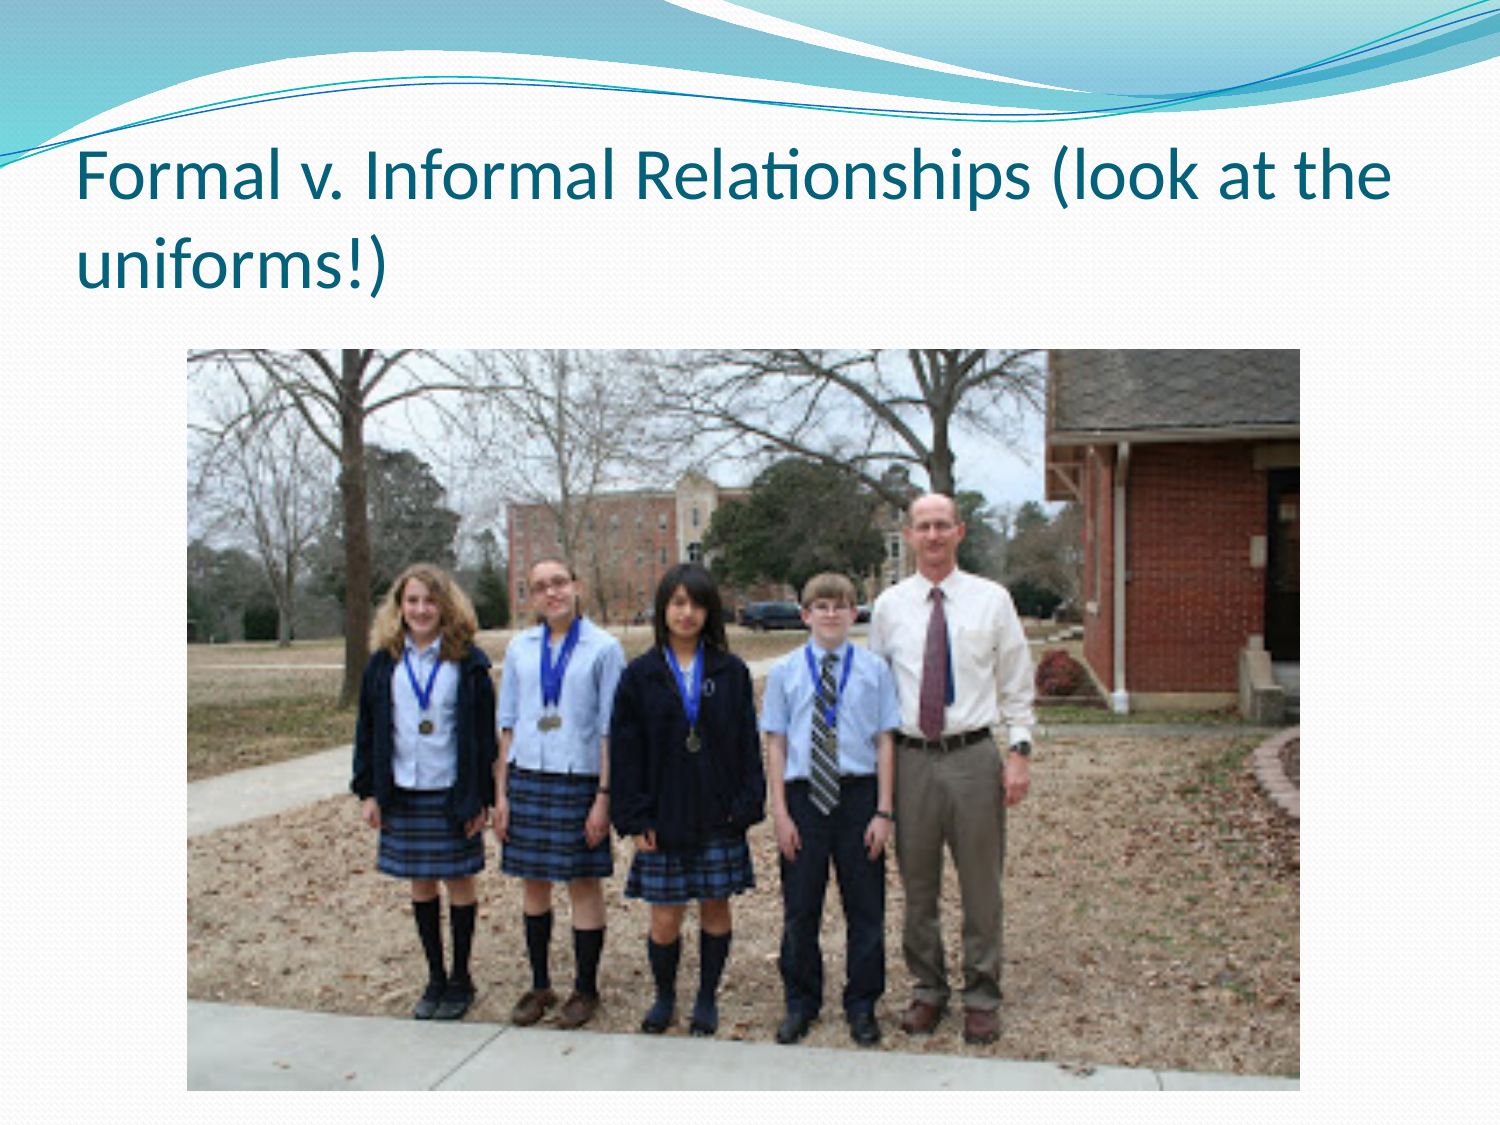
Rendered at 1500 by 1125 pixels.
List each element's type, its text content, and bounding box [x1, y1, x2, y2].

picture [187, 349, 1301, 1091]
title Formal v. Informal Relationships (look at the uniforms!) [75, 115, 1425, 303]
